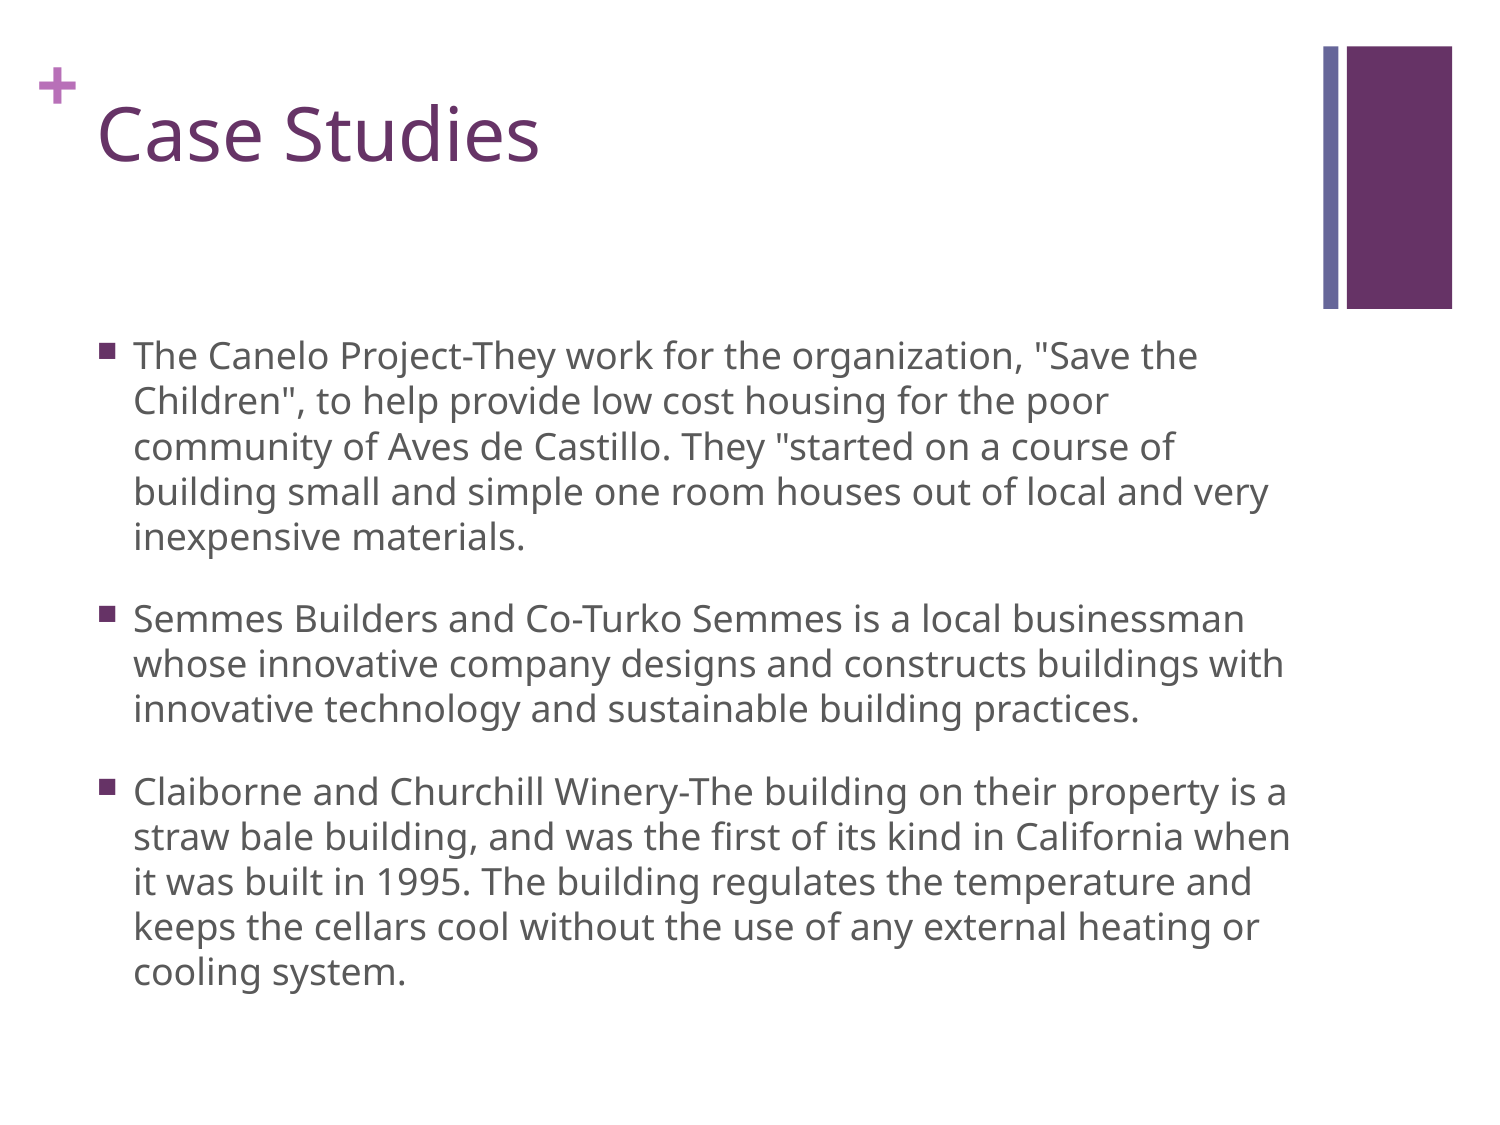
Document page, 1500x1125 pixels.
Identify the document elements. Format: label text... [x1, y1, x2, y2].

list The Canelo Project-They work for the organization, "Save the Children", to help provide low cost housing for the poor community of Aves de Castillo. They "started on a course of building small and simple one room houses out of local and very inexpensive materials. Semmes Builders and Co-Turko Semmes is a local businessman whose innovative company designs and constructs buildings with innovative technology and sustainable building practices. Claiborne and Churchill Winery-The building on their property is a straw bale building, and was the first of its kind in California when it was built in 1995. The building regulates the temperature and keeps the cellars cool without the use of any external heating or cooling system. [81, 324, 1322, 1005]
title Case Studies [81, 79, 1322, 263]
